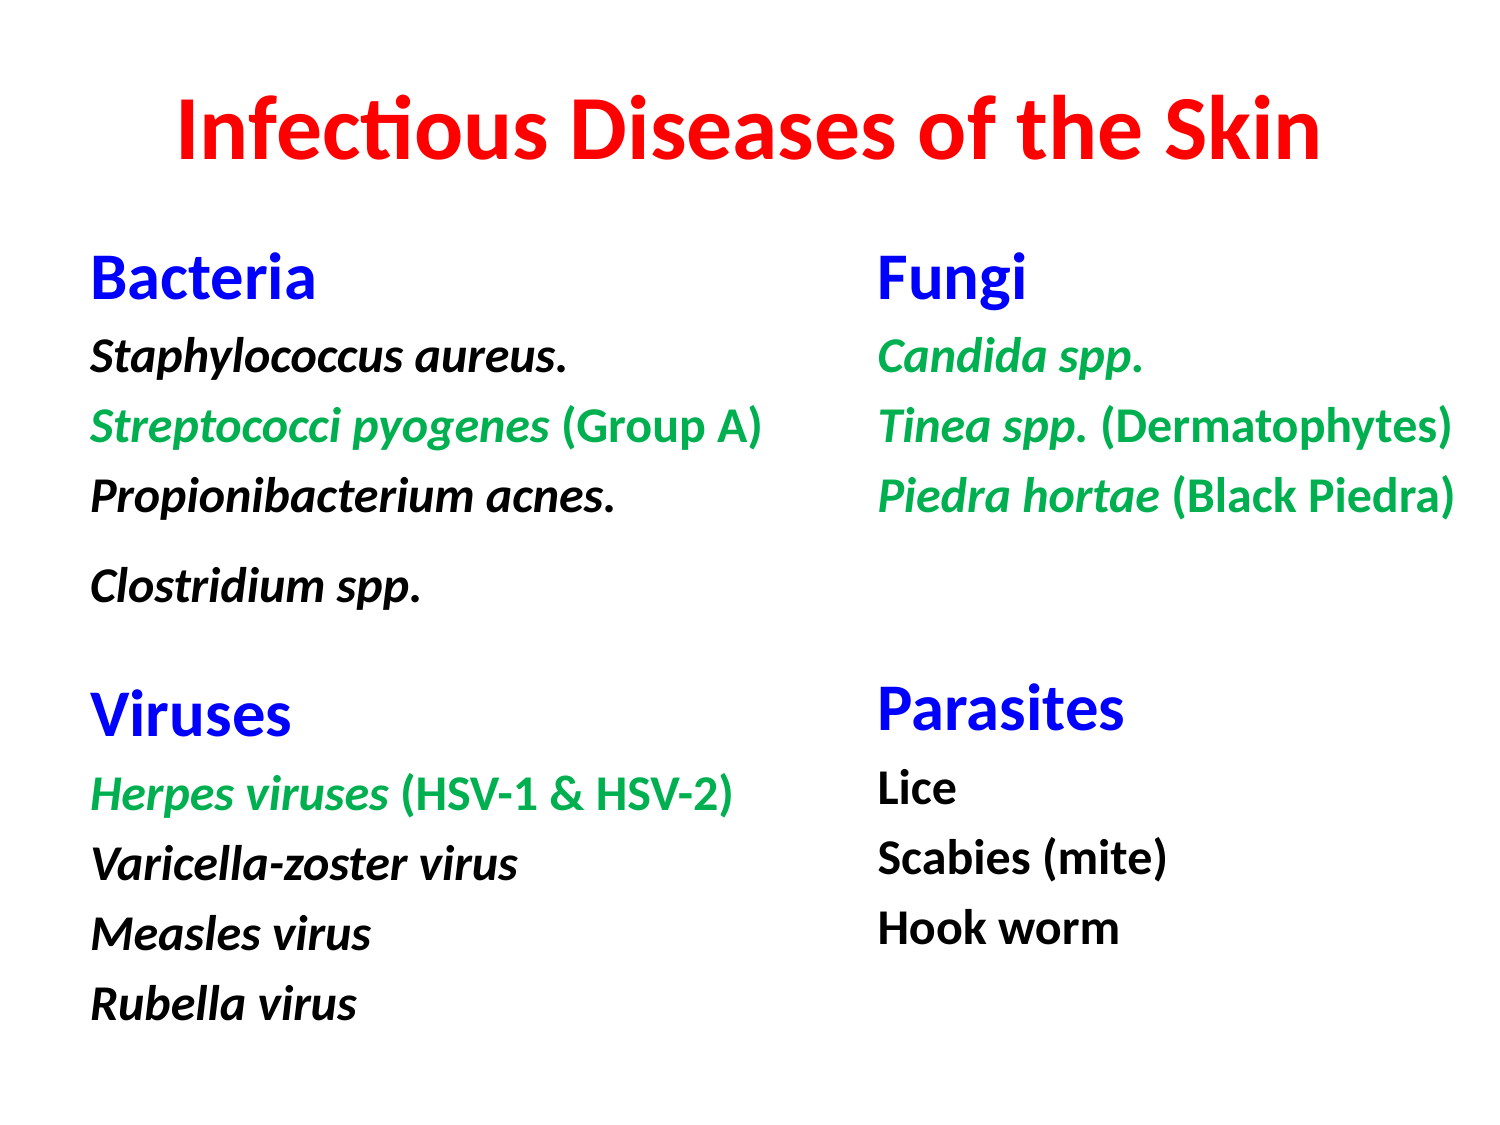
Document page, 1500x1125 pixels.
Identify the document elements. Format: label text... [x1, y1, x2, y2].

list Bacteria Staphylococcus aureus. Streptococci pyogenes (Group A) Propionibacterium acnes. Clostridium spp. Viruses Herpes viruses (HSV-1 & HSV-2) Varicella-zoster virus Measles virus Rubella virus [75, 224, 813, 1063]
title Infectious Diseases of the Skin [75, 45, 1425, 200]
text_box Fungi Candida spp. Tinea spp. (Dermatophytes) Piedra hortae (Black Piedra) Parasites Lice Scabies (mite) Hook worm [862, 224, 1500, 1063]
